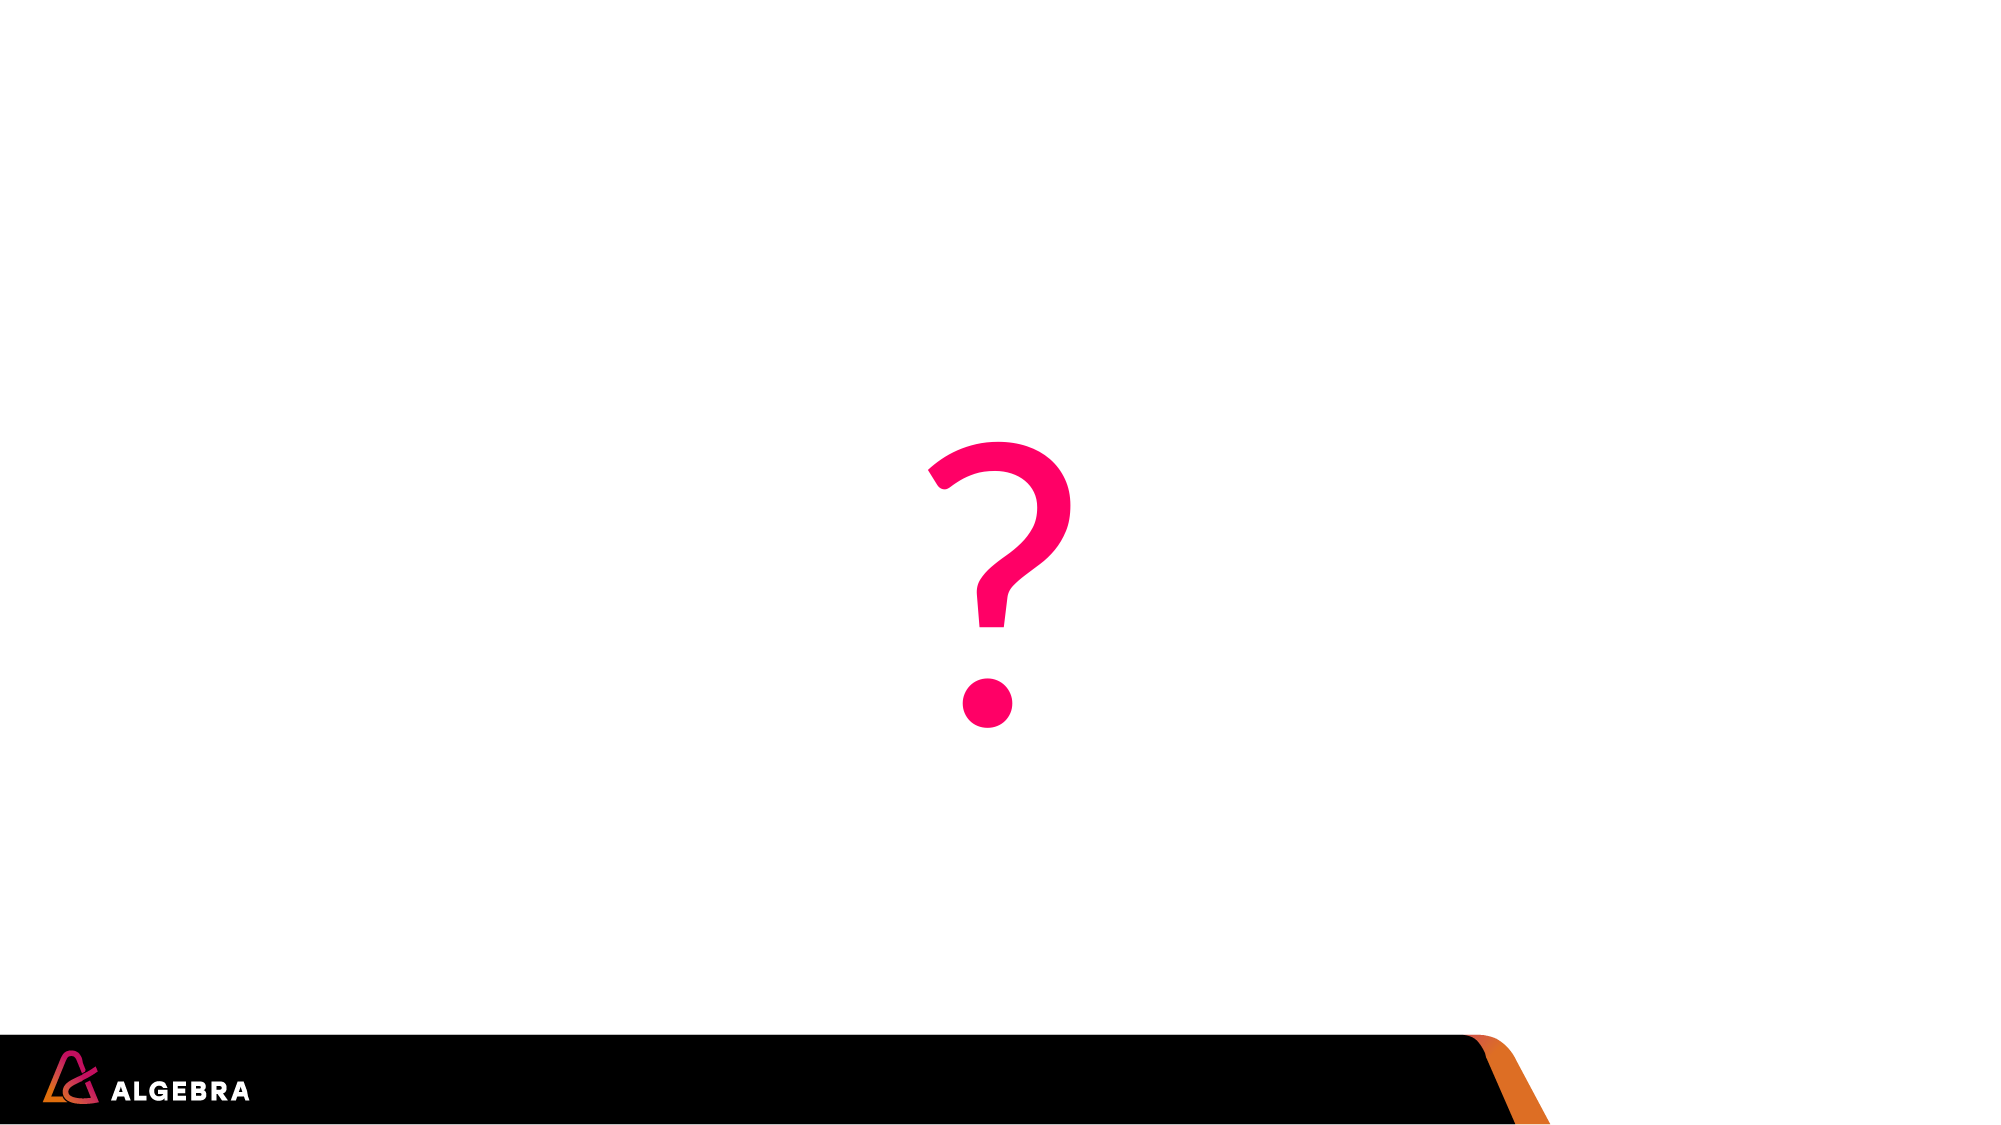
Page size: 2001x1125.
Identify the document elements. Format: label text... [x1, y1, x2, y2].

text_box ? [889, 303, 1111, 816]
picture [0, 1034, 1733, 1125]
